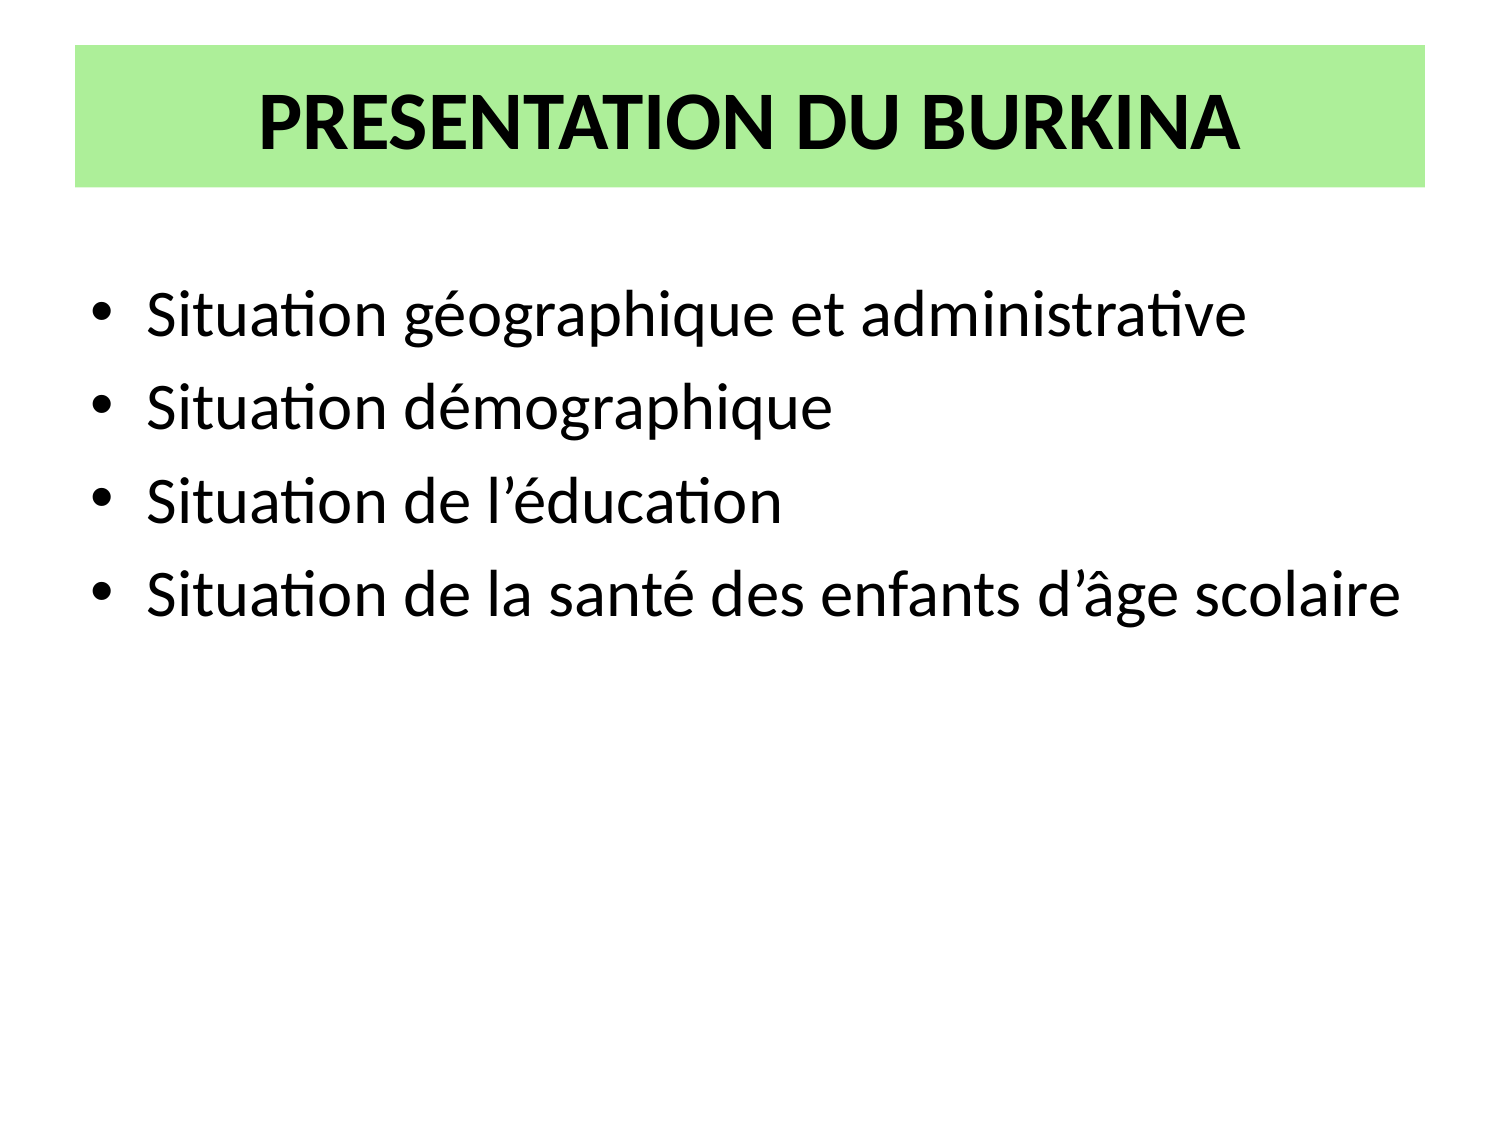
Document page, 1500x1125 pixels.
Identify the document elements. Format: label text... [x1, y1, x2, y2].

title PRESENTATION DU BURKINA [75, 45, 1425, 188]
list Situation géographique et administrative Situation démographique Situation de l’éducation Situation de la santé des enfants d’âge scolaire [75, 262, 1425, 1005]
